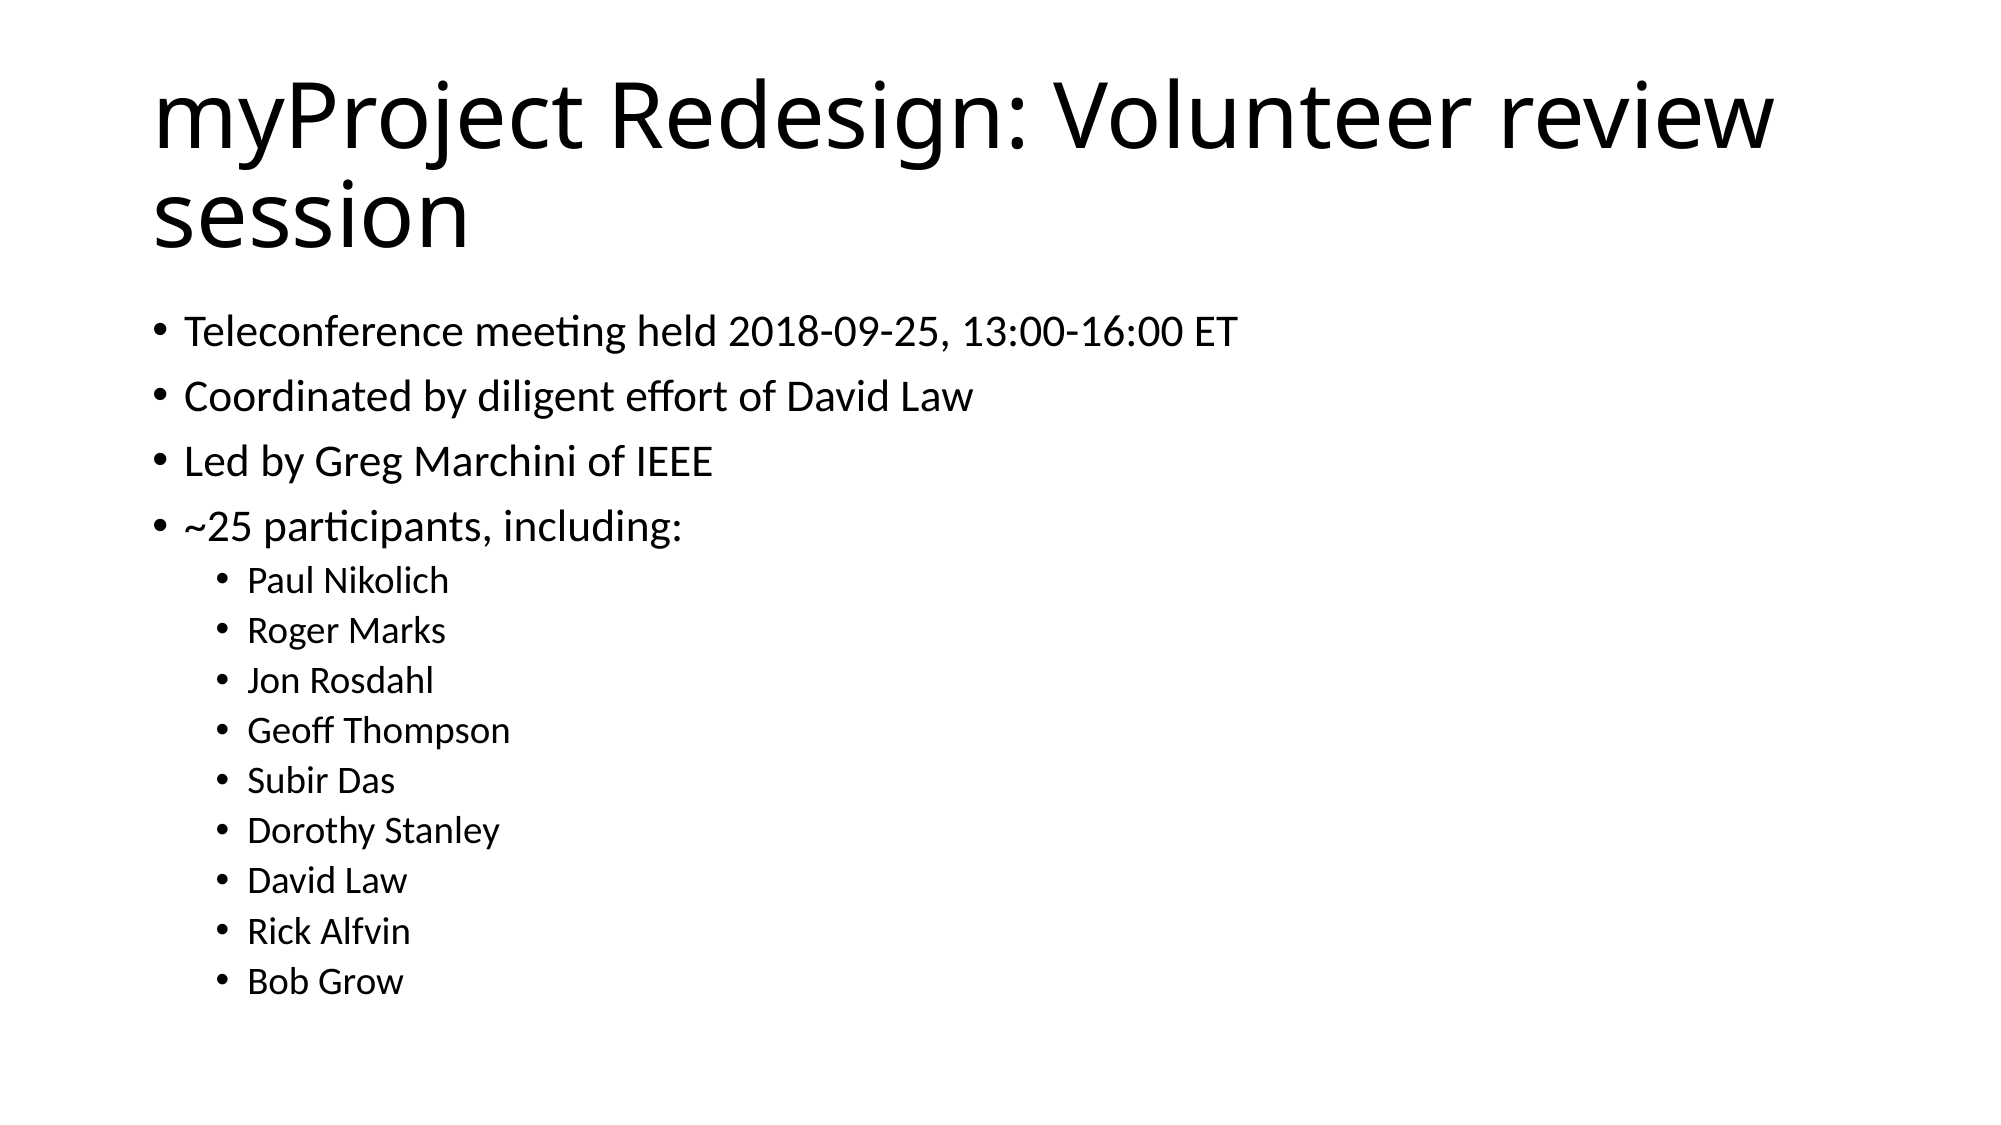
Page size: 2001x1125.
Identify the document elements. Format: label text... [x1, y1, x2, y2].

list Teleconference meeting held 2018-09-25, 13:00-16:00 ET Coordinated by diligent effort of David Law Led by Greg Marchini of IEEE ~25 participants, including: Paul Nikolich Roger Marks Jon Rosdahl Geoff Thompson Subir Das Dorothy Stanley David Law Rick Alfvin Bob Grow [137, 299, 1863, 1014]
title myProject Redesign: Volunteer review session [137, 59, 1863, 278]
